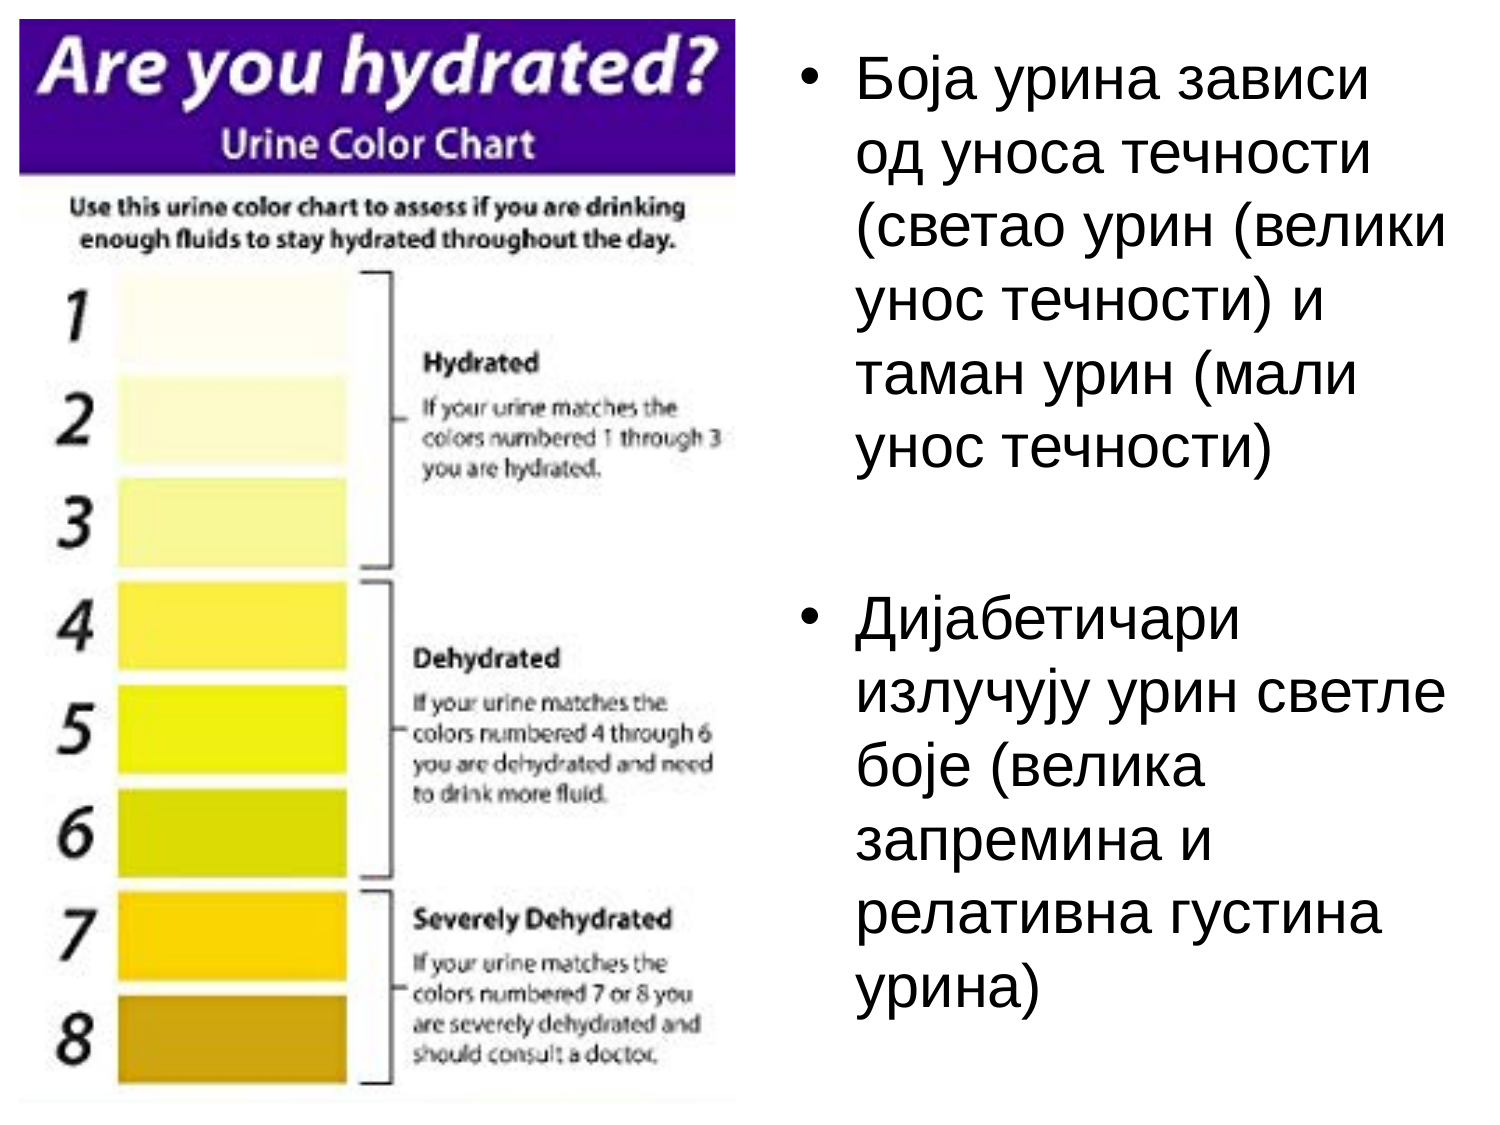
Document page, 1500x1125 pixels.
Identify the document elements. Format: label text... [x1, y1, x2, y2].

picture [19, 18, 736, 1107]
list Боја урина зависи од уноса течности (светао урин (велики унос течности) и таман урин (мали унос течности) Дијабетичари излучују урин светле боје (велика запремина и релативна густина урина) [784, 30, 1471, 1083]
